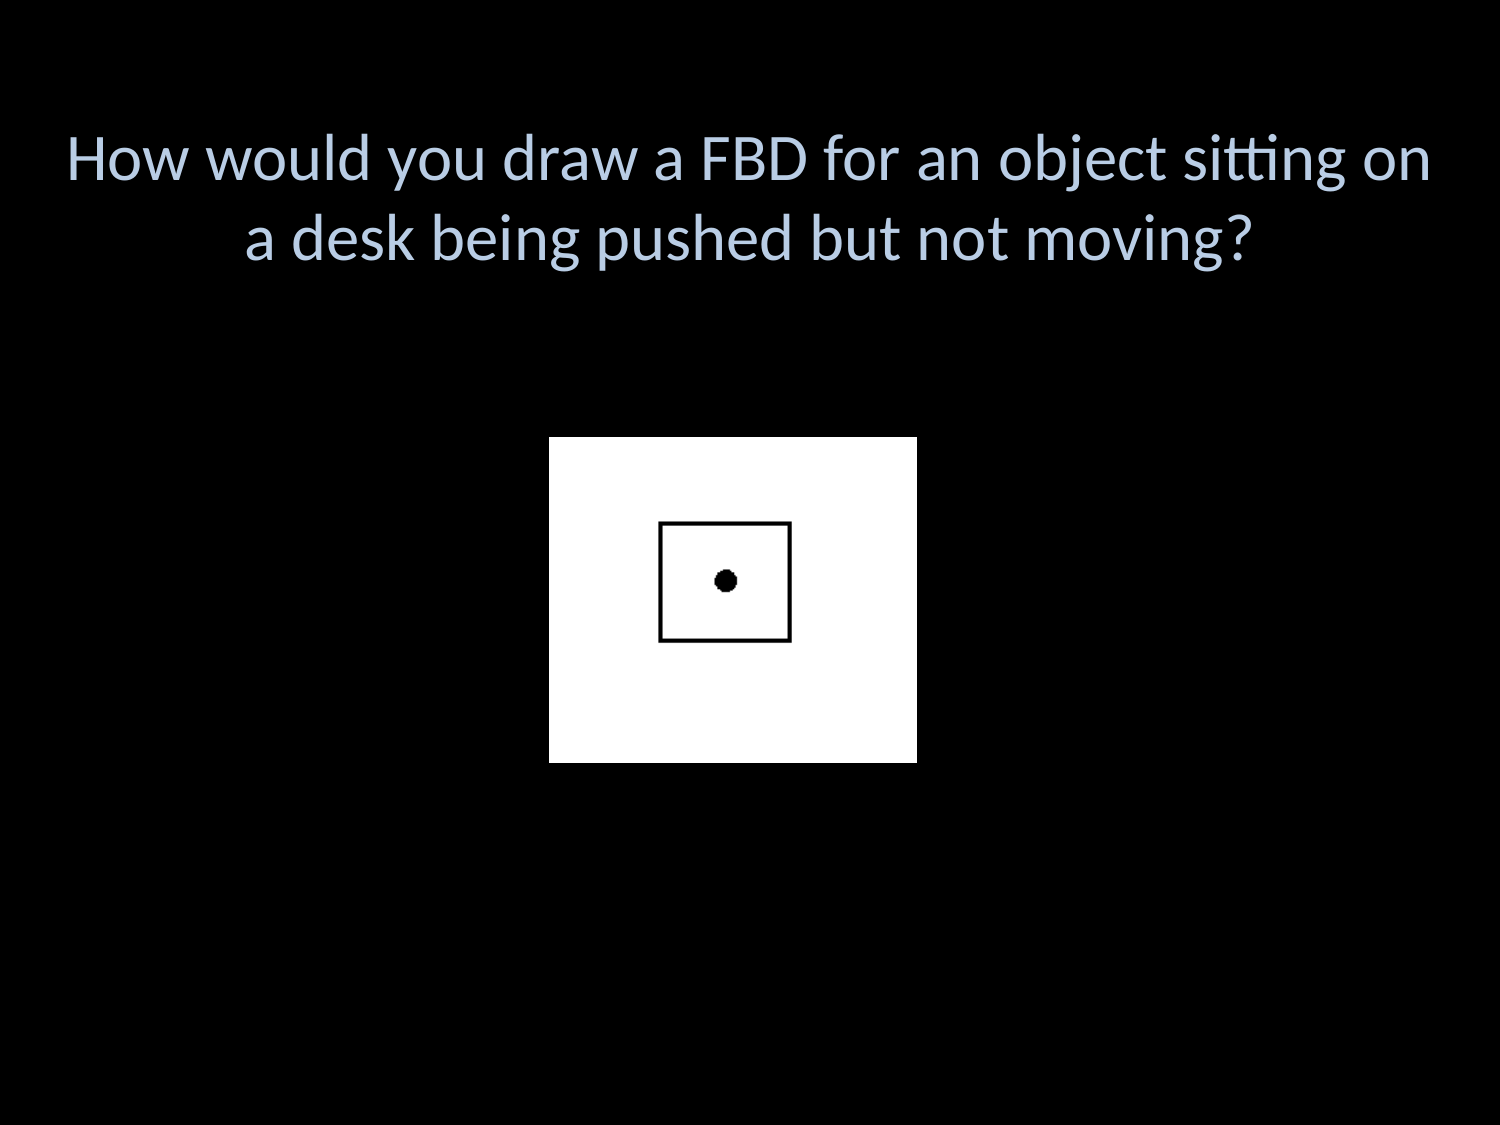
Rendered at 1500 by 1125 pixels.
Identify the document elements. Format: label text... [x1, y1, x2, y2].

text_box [549, 437, 917, 763]
title How would you draw a FBD for an object sitting on a desk being pushed but not moving? [31, 99, 1469, 288]
